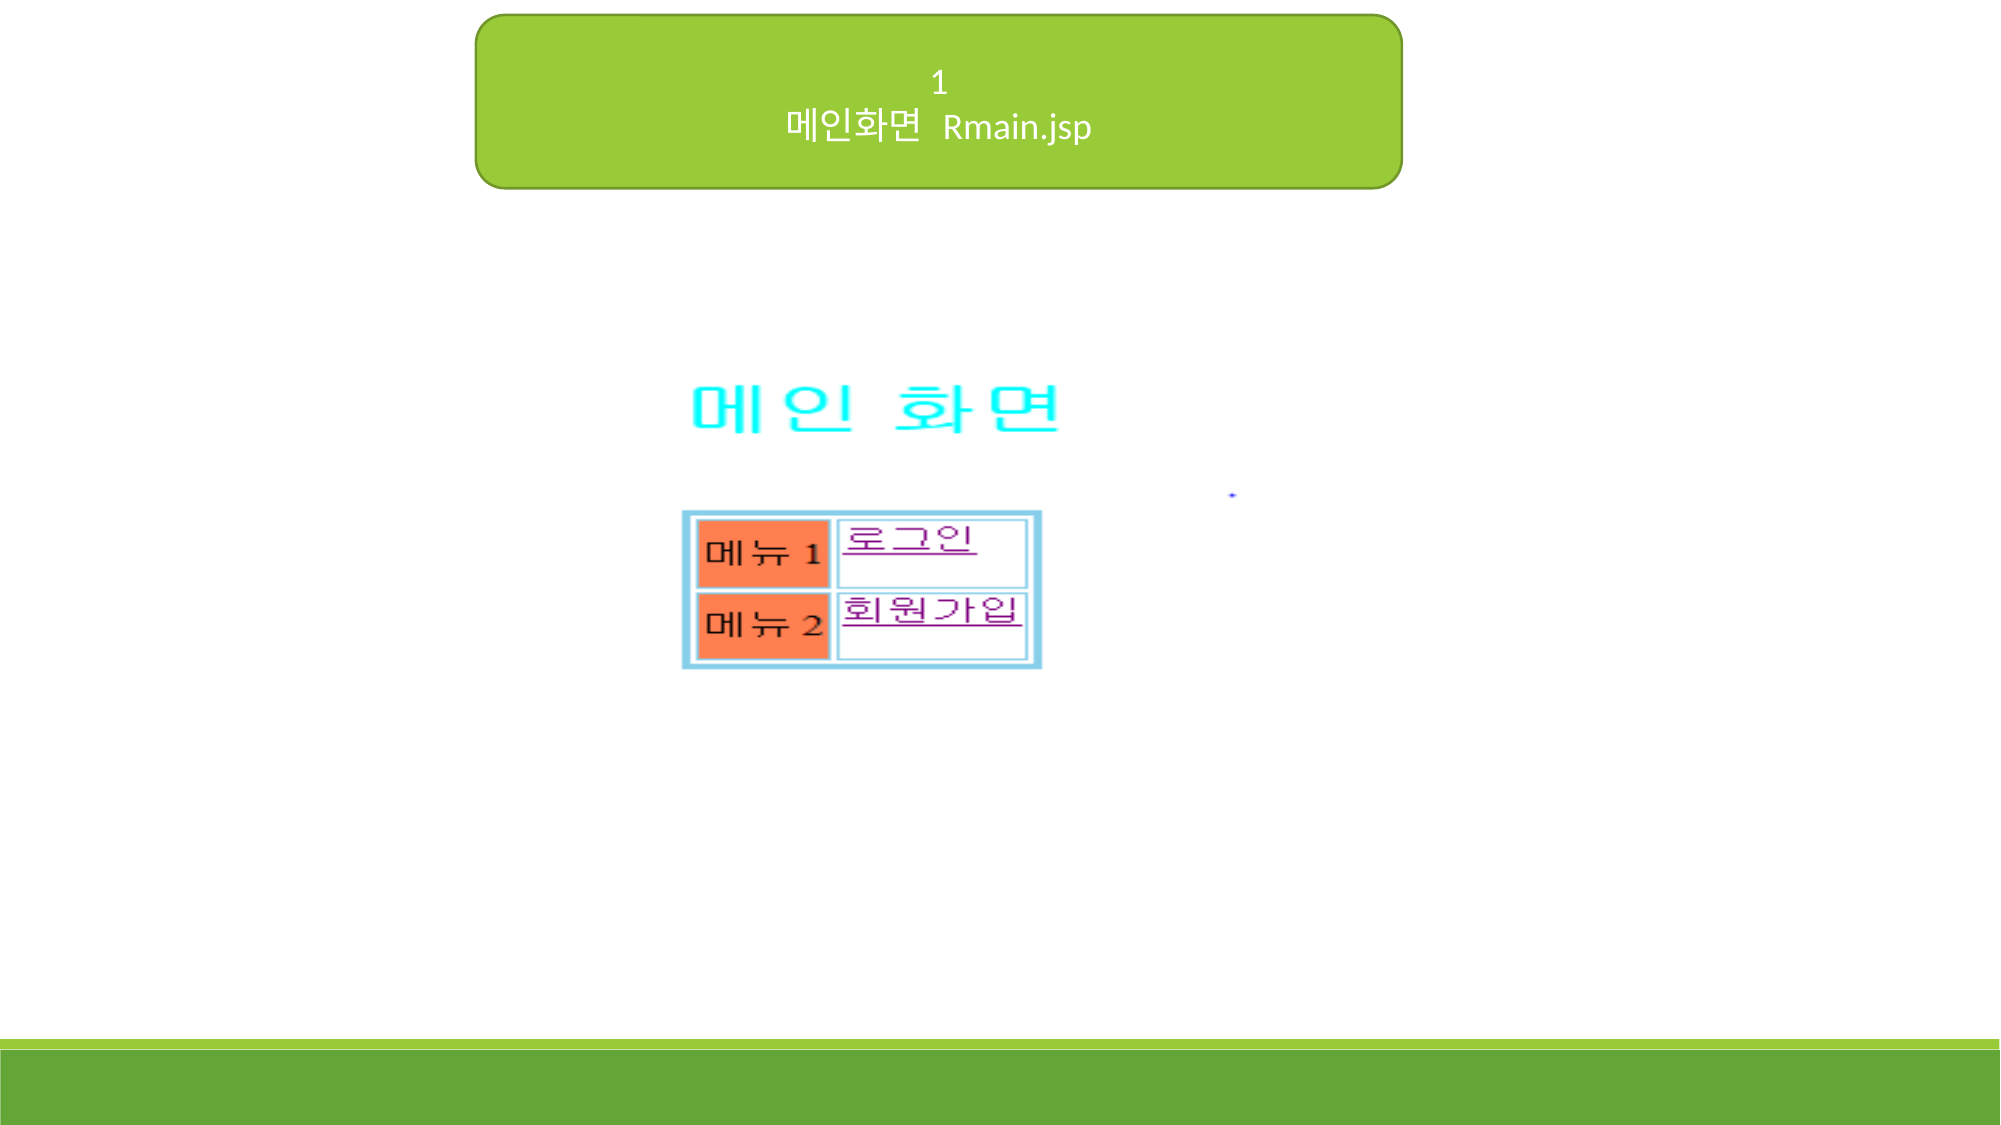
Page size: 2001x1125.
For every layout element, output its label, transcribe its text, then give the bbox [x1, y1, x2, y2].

text_box 1 메인화면 Rmain.jsp [474, 13, 1404, 190]
picture [576, 322, 1344, 750]
